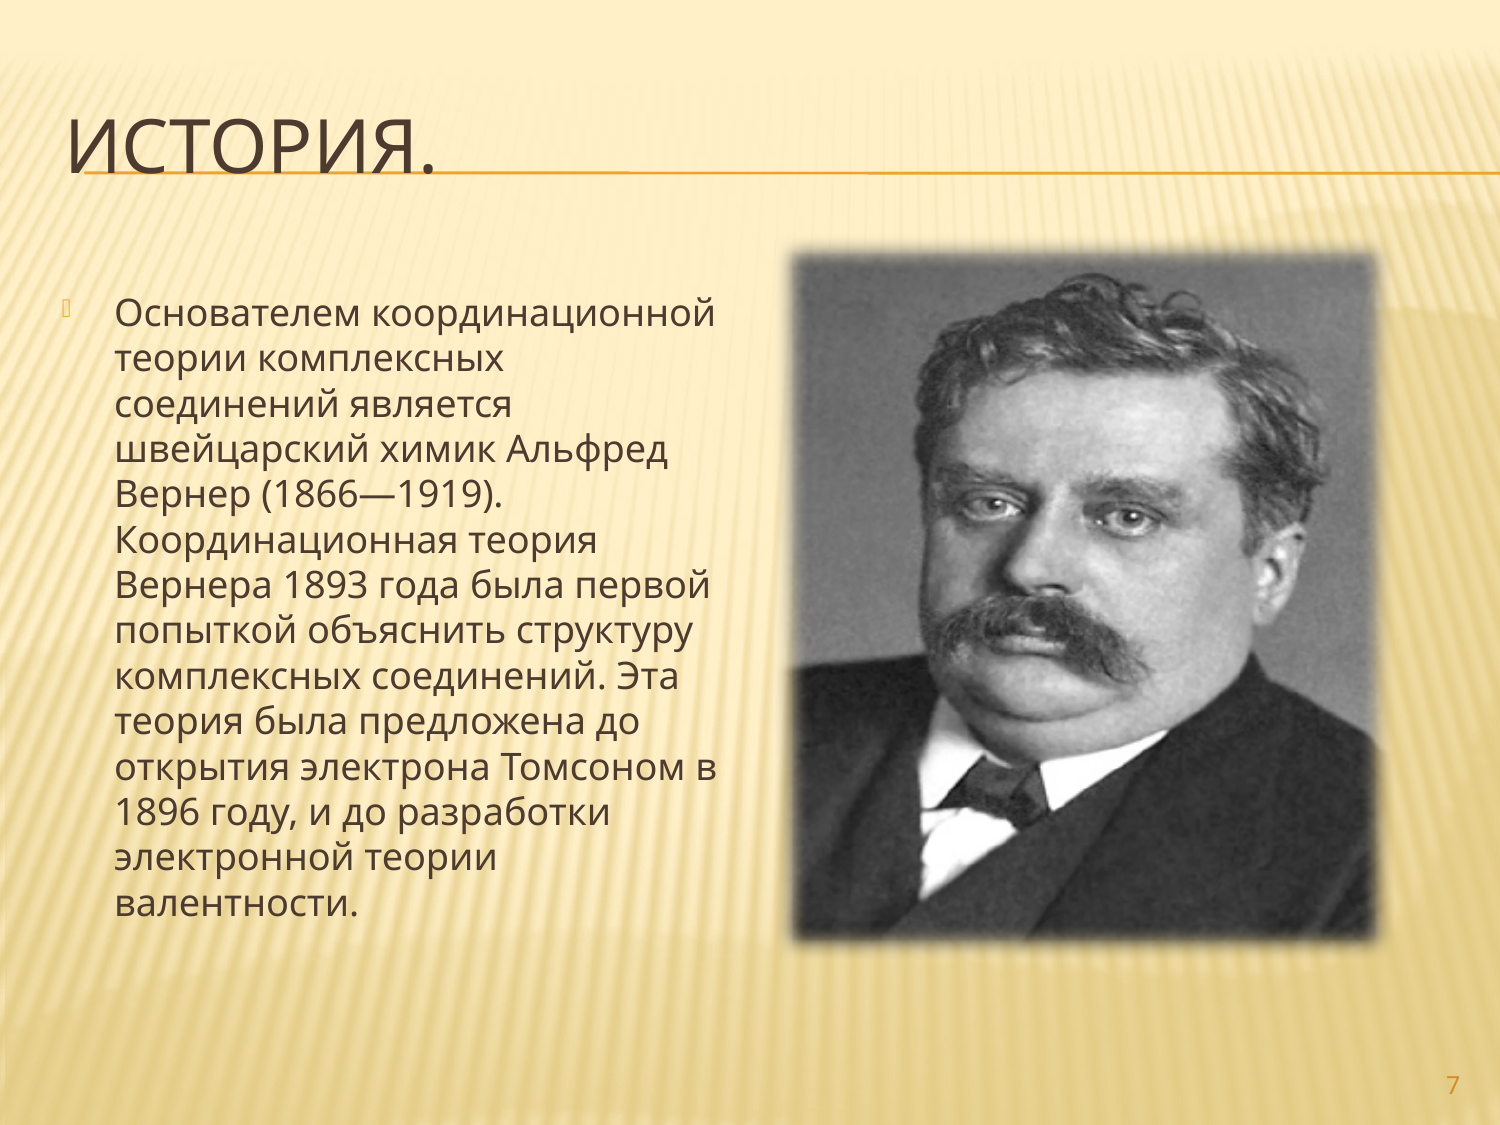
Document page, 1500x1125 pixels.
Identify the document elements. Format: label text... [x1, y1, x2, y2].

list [773, 234, 1395, 960]
title История. [49, 75, 1475, 213]
list Основателем координационной теории комплексных соединений является швейцарский химик Альфред Вернер (1866—1919). Координационная теория Вернера 1893 года была первой попыткой объяснить структуру комплексных соединений. Эта теория была предложена до открытия электрона Томсоном в 1896 году, и до разработки электронной теории валентности. [46, 281, 735, 985]
slide_number 7 [1350, 1062, 1475, 1103]
